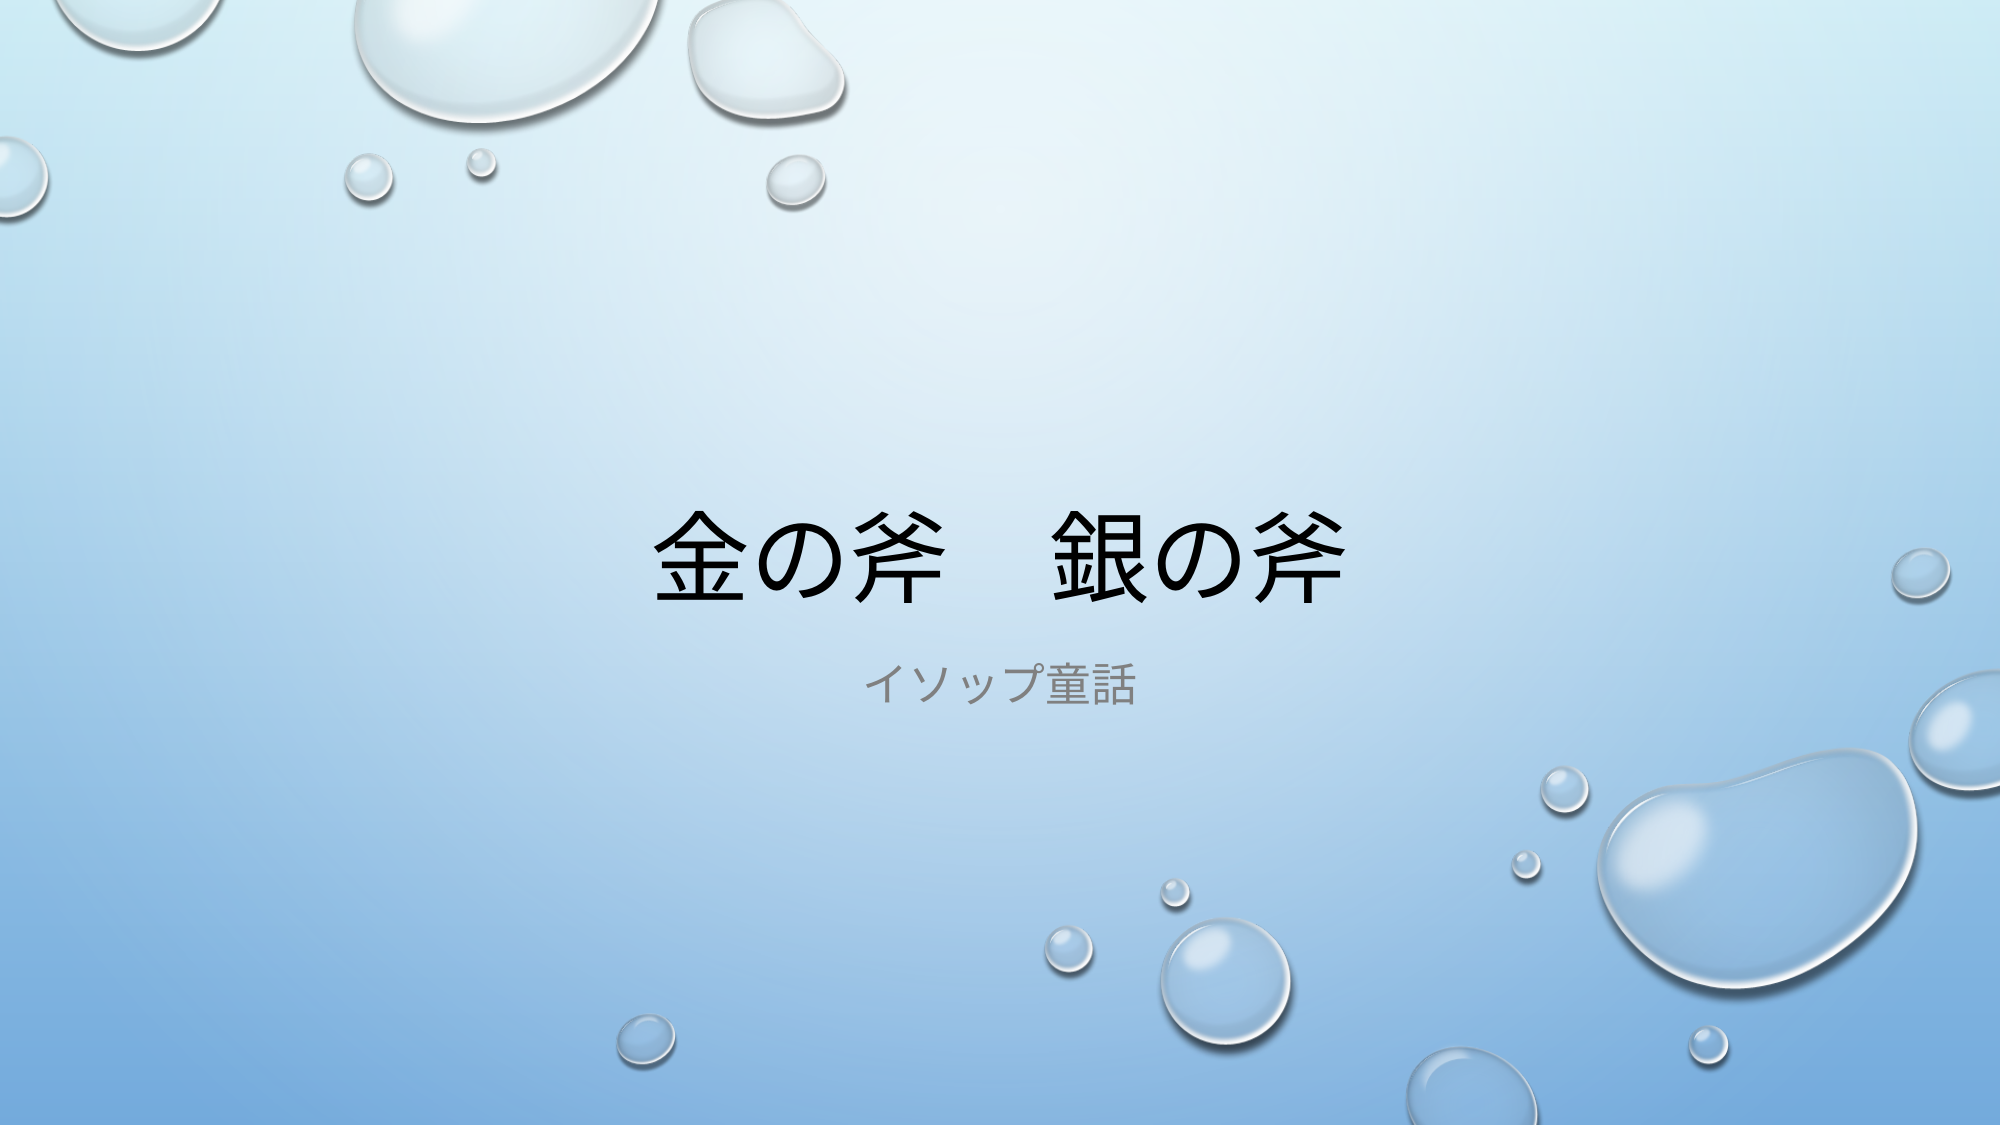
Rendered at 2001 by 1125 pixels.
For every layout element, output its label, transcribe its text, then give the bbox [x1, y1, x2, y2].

picture [0, 0, 2000, 1125]
title 金の斧 銀の斧 [287, 213, 1713, 625]
subtitle イソップ童話 [287, 637, 1713, 863]
